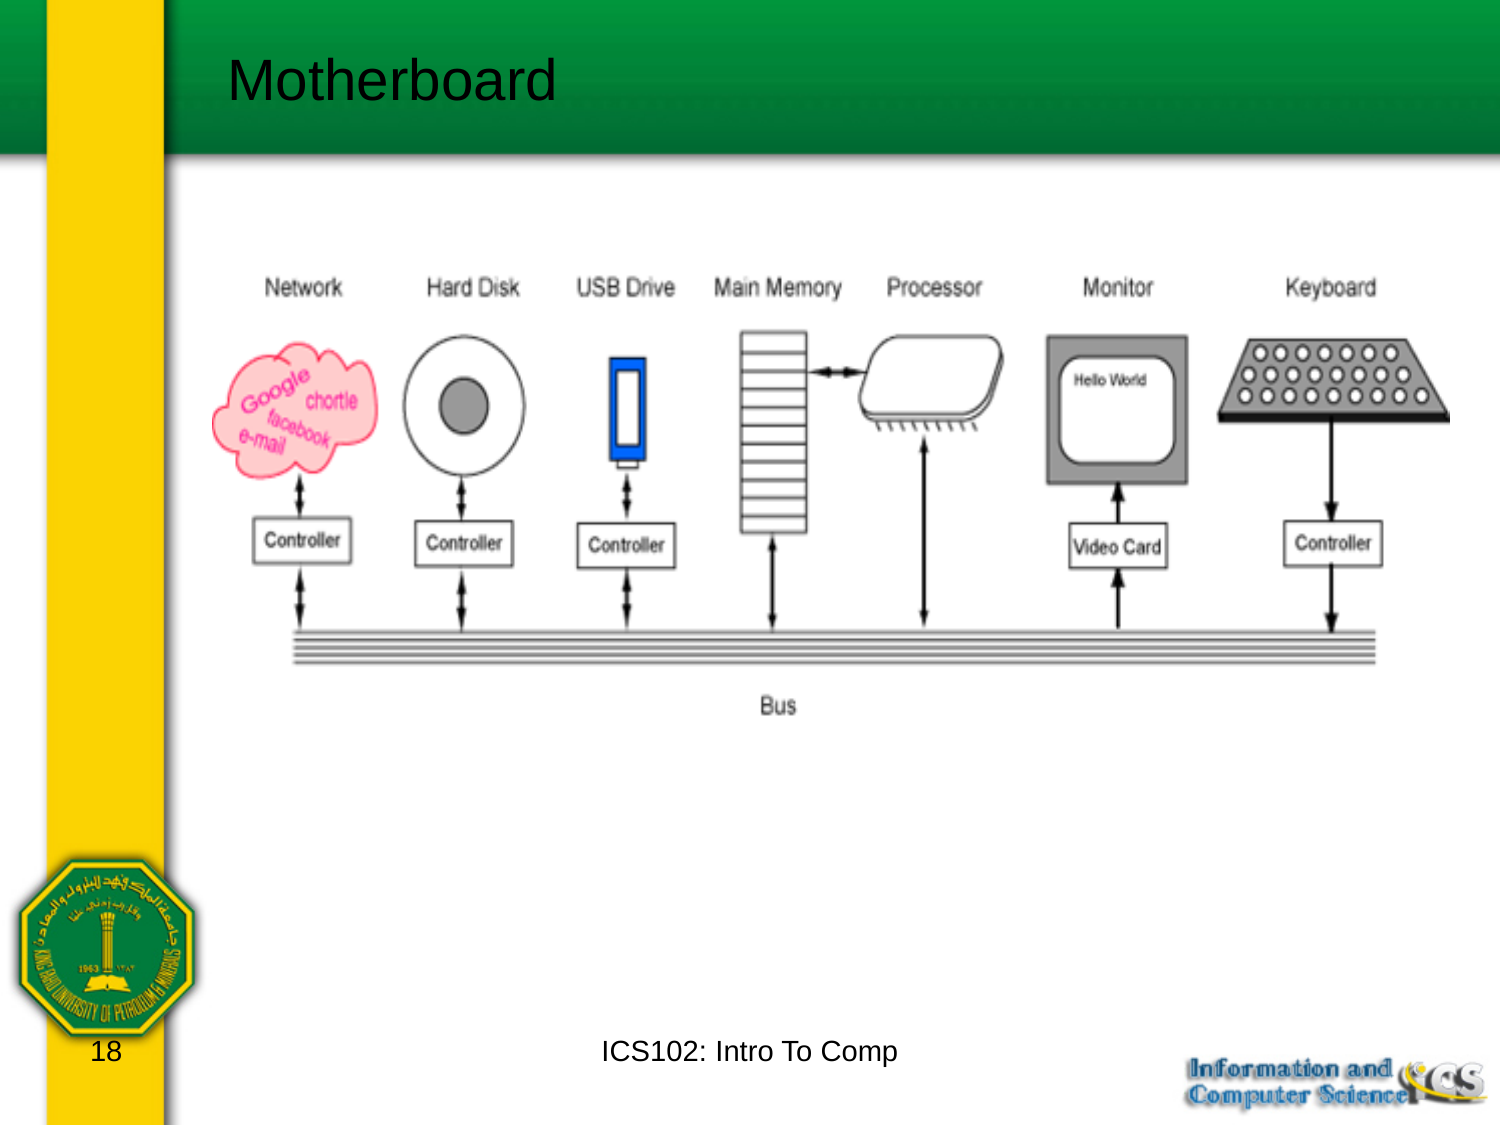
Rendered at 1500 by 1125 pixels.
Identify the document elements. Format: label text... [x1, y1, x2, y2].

footer ICS102: Intro To Comp [512, 1024, 988, 1103]
text_box Motherboard [212, 24, 1013, 130]
slide_number 18 [74, 1024, 426, 1103]
picture [0, 0, 1500, 1125]
